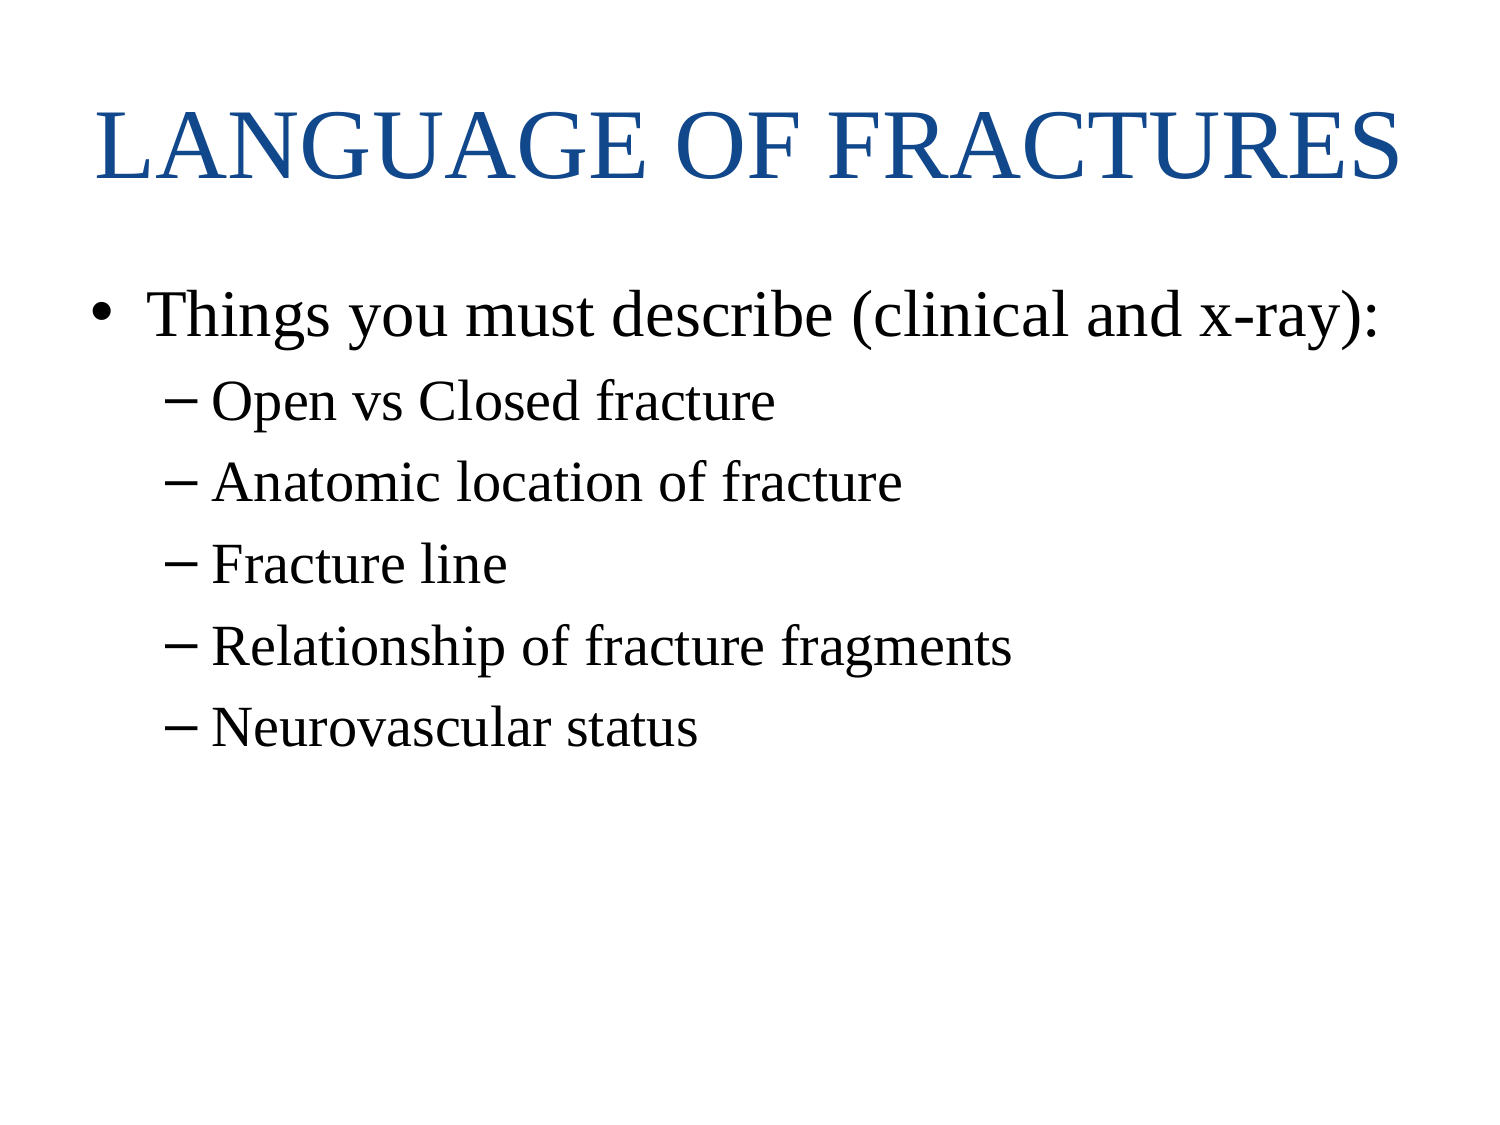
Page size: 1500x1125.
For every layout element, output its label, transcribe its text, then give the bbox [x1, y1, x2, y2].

list Things you must describe (clinical and x-ray): Open vs Closed fracture Anatomic location of fracture Fracture line Relationship of fracture fragments Neurovascular status [75, 262, 1425, 1005]
title LANGUAGE OF FRACTURES [75, 45, 1425, 233]
